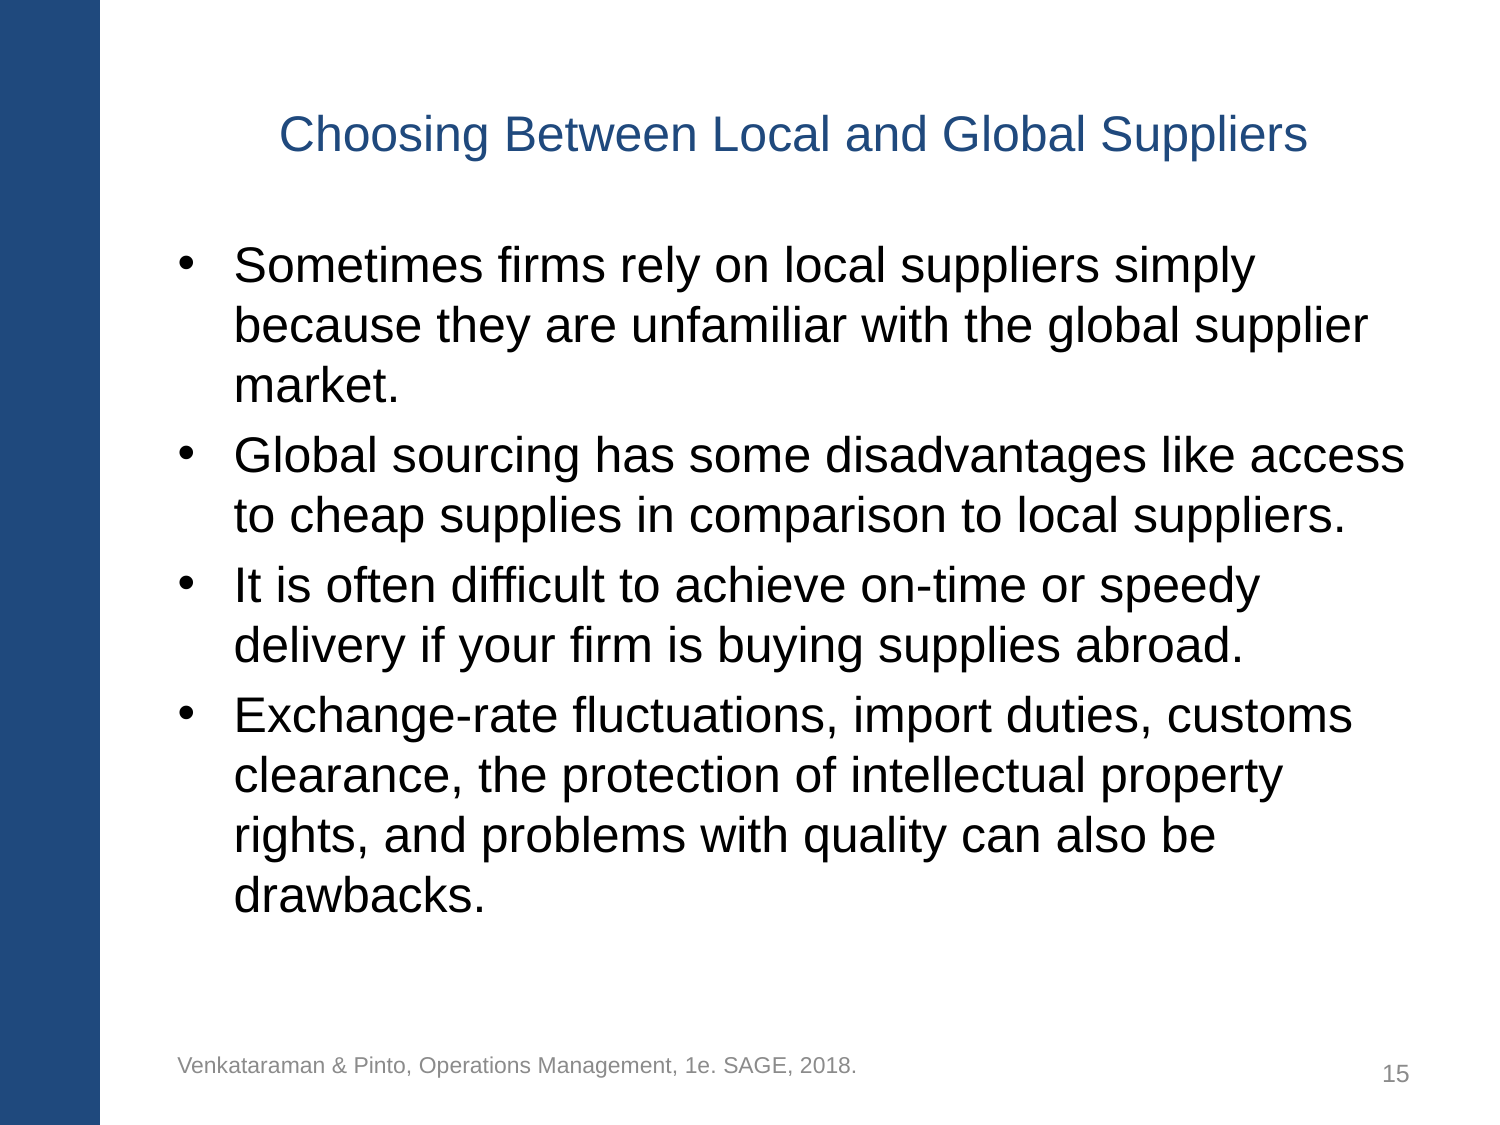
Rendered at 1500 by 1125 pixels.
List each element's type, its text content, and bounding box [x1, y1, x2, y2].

title Choosing Between Local and Global Suppliers [162, 37, 1425, 224]
list Sometimes firms rely on local suppliers simply because they are unfamiliar with the global supplier market. Global sourcing has some disadvantages like access to cheap supplies in comparison to local suppliers. It is often difficult to achieve on-time or speedy delivery if your firm is buying supplies abroad. Exchange-rate fluctuations, import duties, customs clearance, the protection of intellectual property rights, and problems with quality can also be drawbacks. [162, 224, 1425, 1013]
slide_number 15 [1350, 1042, 1425, 1103]
footer Venkataraman & Pinto, Operations Management, 1e. SAGE, 2018. [162, 1042, 1313, 1103]
